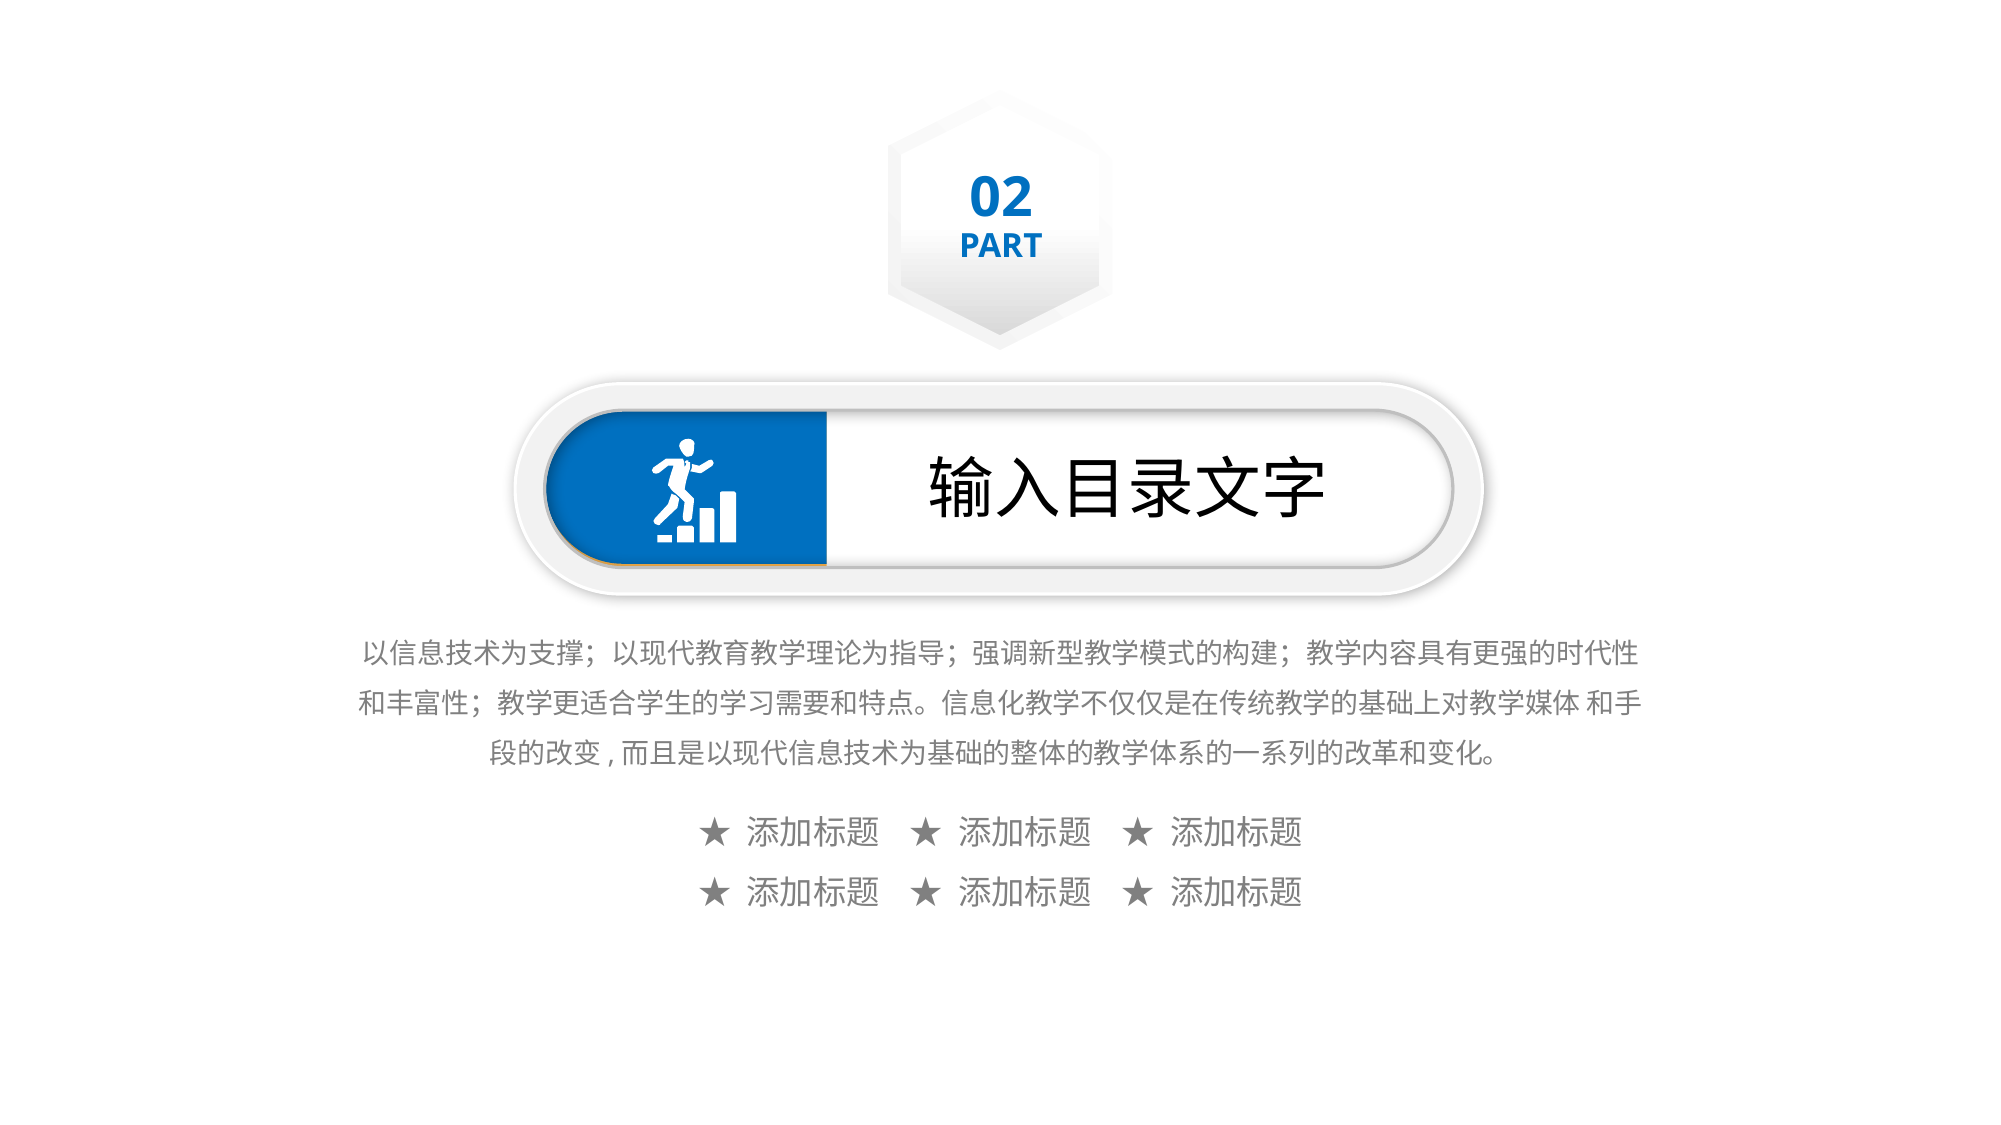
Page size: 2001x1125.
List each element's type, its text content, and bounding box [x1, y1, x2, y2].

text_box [887, 89, 1112, 350]
text_box 以信息技术为支撑；以现代教育教学理论为指导；强调新型教学模式的构建；教学内容具有更强的时代性和丰富性；教学更适合学生的学习需要和特点。信息化教学不仅仅是在传统教学的基础上对教学媒体 和手段的改变,而且是以现代信息技术为基础的整体的教学体系的一系列的改革和变化。 [336, 611, 1664, 777]
text_box ★ 添加标题 [664, 864, 876, 919]
text_box ★ 添加标题 [1087, 803, 1337, 859]
text_box ★ 添加标题 [664, 803, 876, 859]
text_box ★ 添加标题 [1087, 864, 1337, 919]
text_box ★ 添加标题 [876, 803, 1087, 859]
text_box ★ 添加标题 [876, 864, 1087, 919]
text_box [515, 383, 1483, 595]
